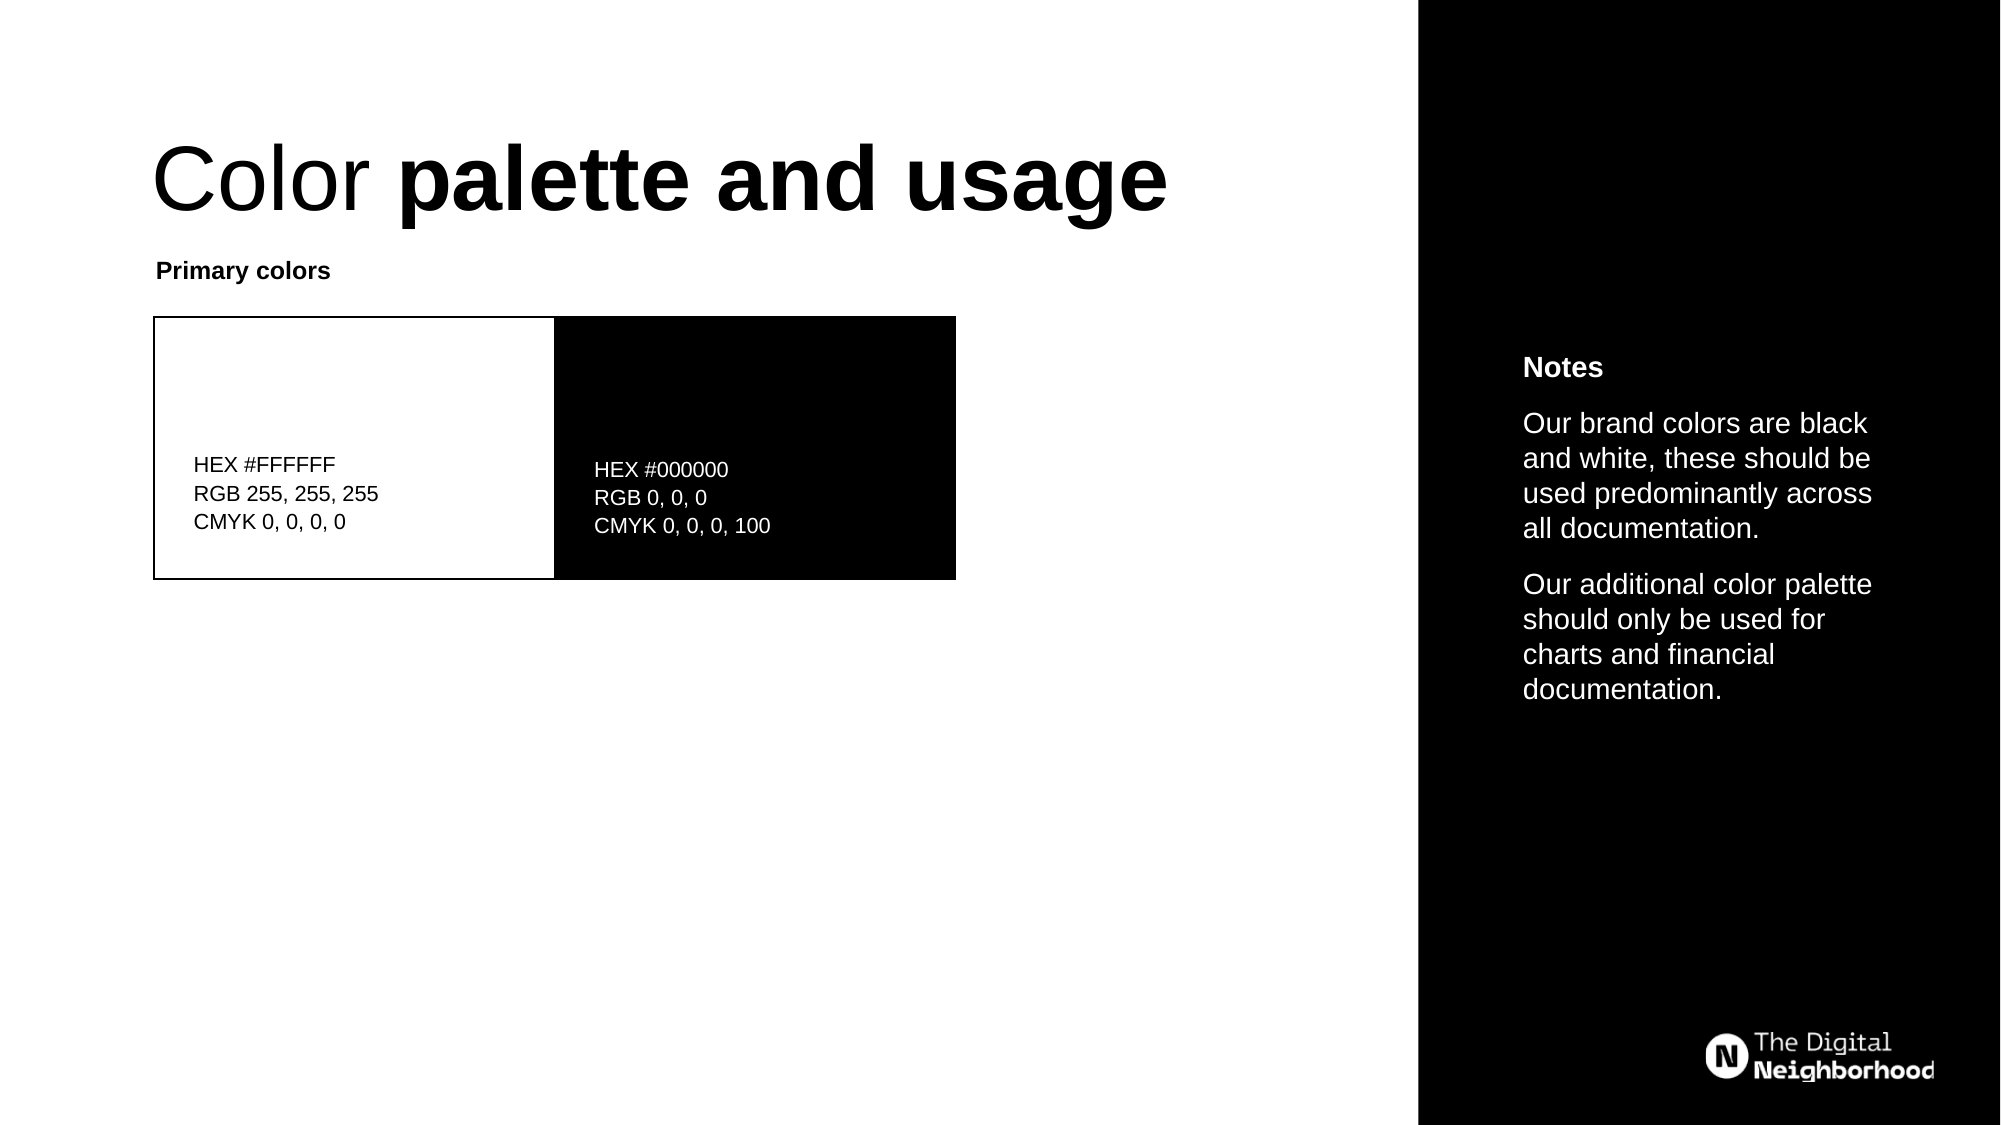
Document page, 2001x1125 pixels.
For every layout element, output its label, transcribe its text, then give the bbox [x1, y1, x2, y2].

title Color palette and usage [136, 111, 1462, 239]
list Notes Our brand colors are black and white, these should be used predominantly across all documentation. Our additional color palette should only be used for charts and financial documentation. [1507, 341, 1913, 964]
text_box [140, 247, 956, 580]
